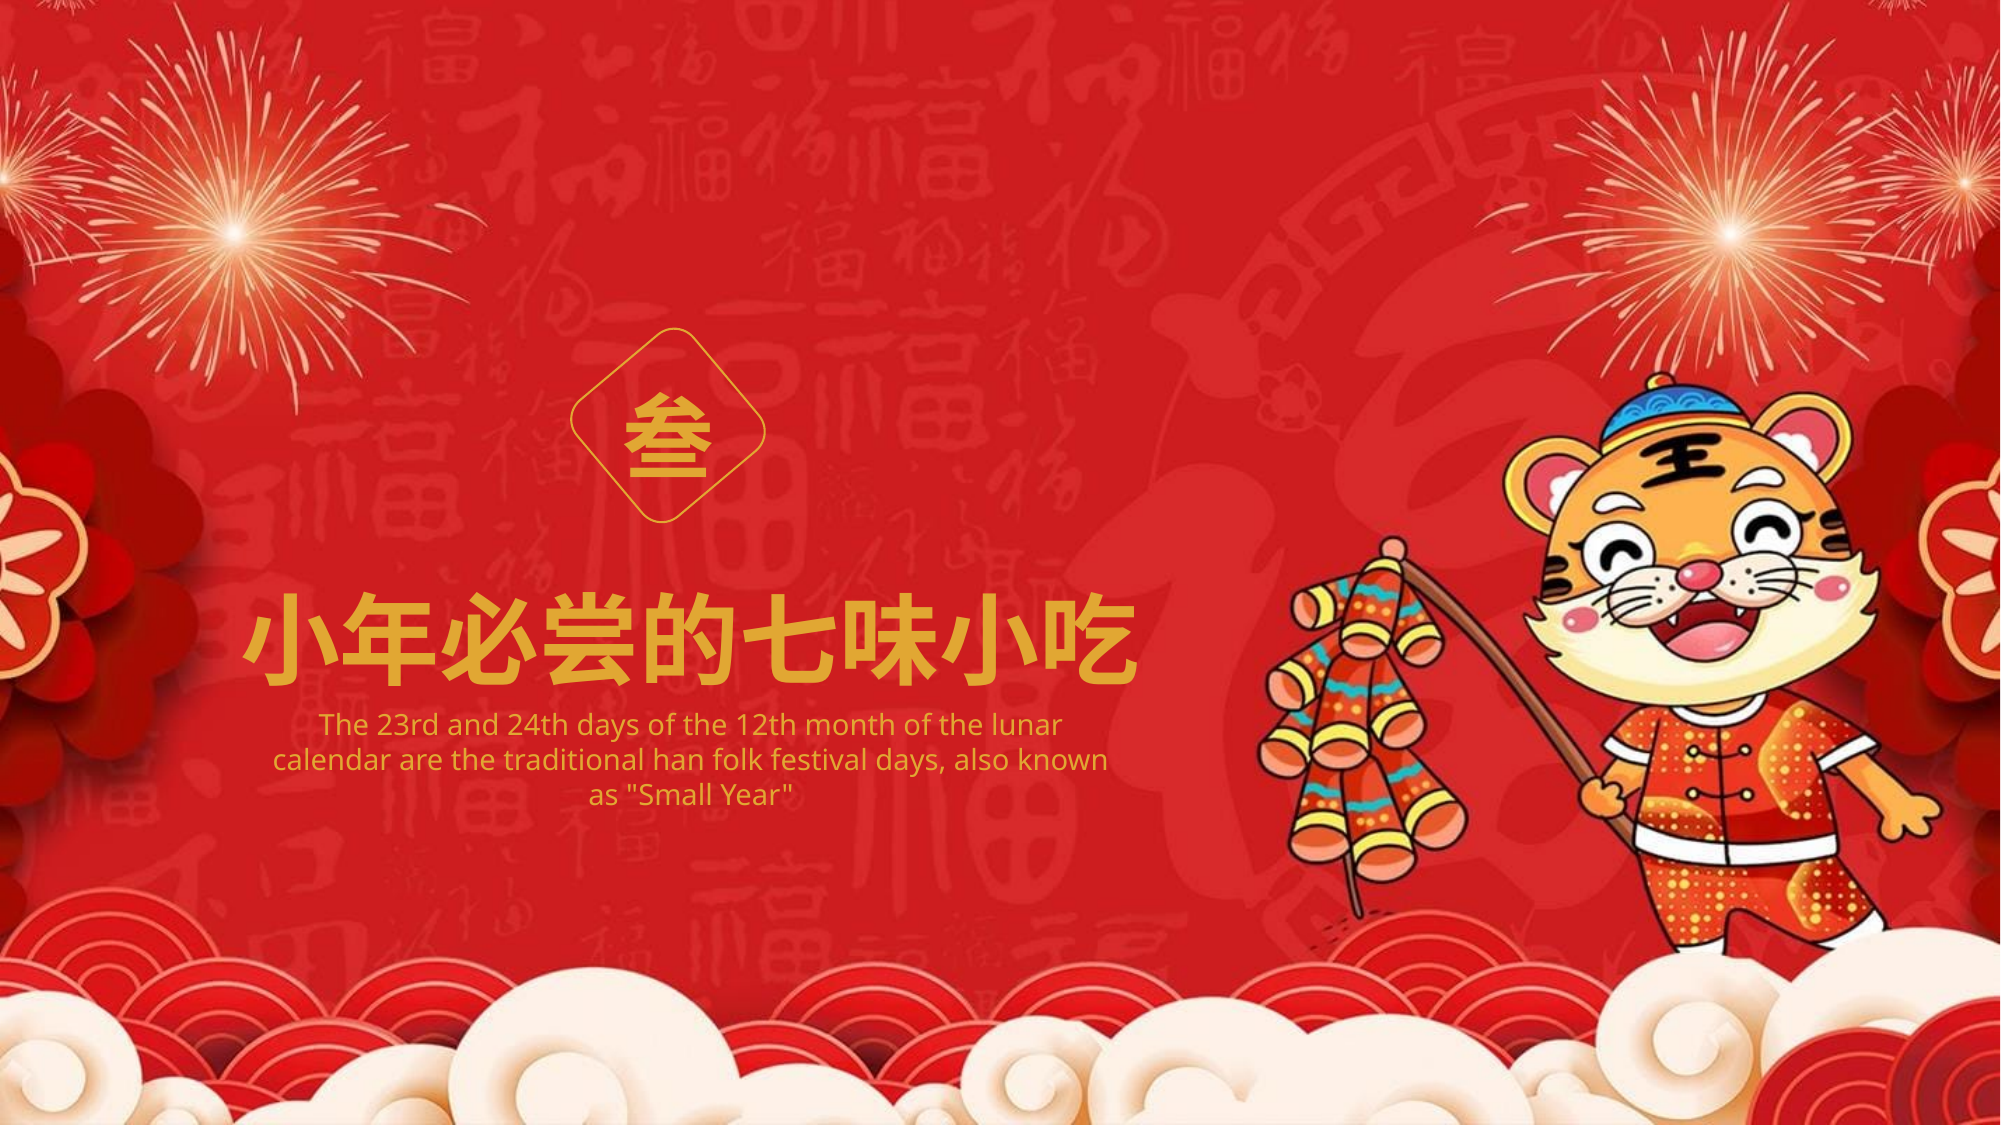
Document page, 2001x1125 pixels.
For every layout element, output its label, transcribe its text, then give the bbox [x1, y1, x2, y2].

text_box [591, 349, 744, 502]
picture [0, 0, 2001, 1125]
text_box 小年必尝的七味小吃 [225, 569, 1157, 705]
text_box The 23rd and 24th days of the 12th month of the lunar calendar are the traditional han folk festival days, also known as "Small Year" [251, 698, 1131, 819]
